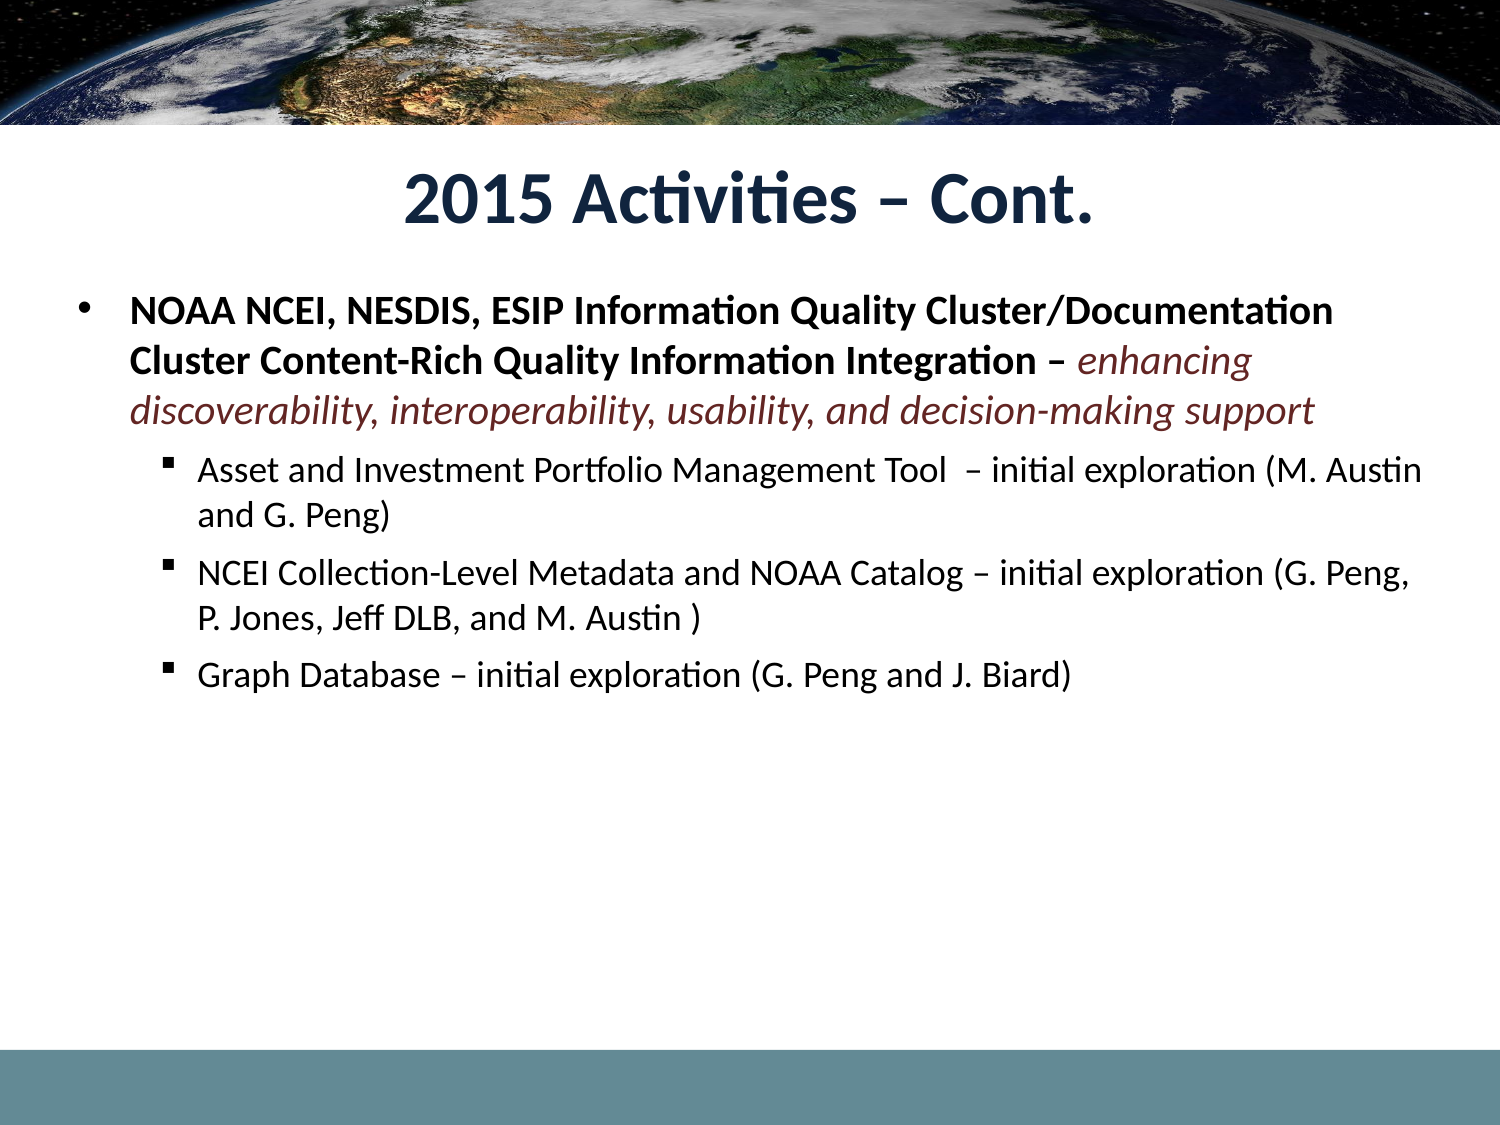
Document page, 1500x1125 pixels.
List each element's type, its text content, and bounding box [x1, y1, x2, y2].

text_box [0, 1049, 1500, 1125]
text_box NOAA NCEI, NESDIS, ESIP Information Quality Cluster/Documentation Cluster Content-Rich Quality Information Integration – enhancing discoverability, interoperability, usability, and decision-making support Asset and Investment Portfolio Management Tool – initial exploration (M. Austin and G. Peng) NCEI Collection-Level Metadata and NOAA Catalog – initial exploration (G. Peng, P. Jones, Jeff DLB, and M. Austin ) Graph Database – initial exploration (G. Peng and J. Biard) [62, 275, 1450, 703]
text_box 2015 Activities – Cont. [0, 137, 1500, 250]
picture [0, 0, 1500, 126]
